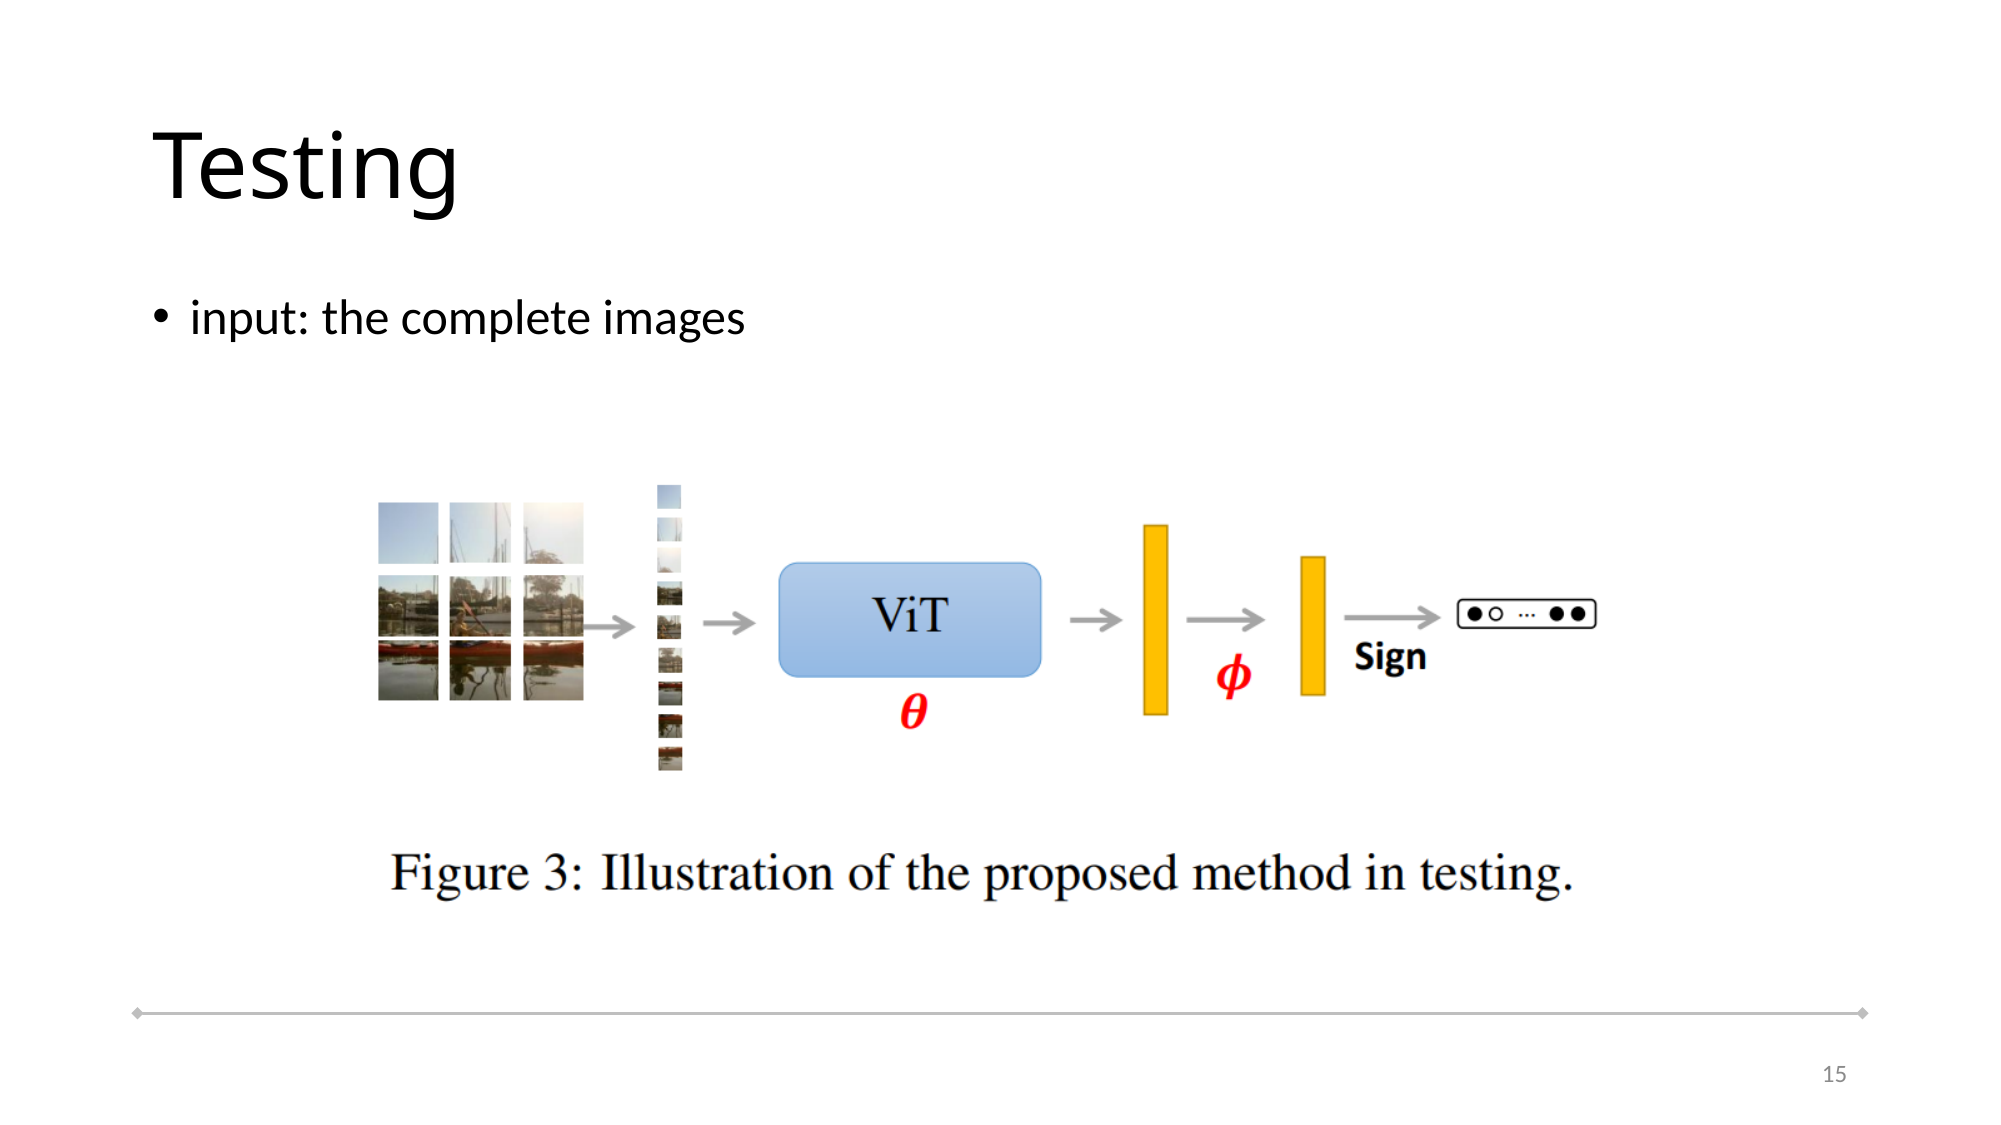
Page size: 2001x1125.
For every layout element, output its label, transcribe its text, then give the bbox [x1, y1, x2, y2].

list input: the complete images [137, 278, 1863, 1012]
title Testing [137, 59, 1863, 278]
picture [326, 435, 1674, 946]
slide_number 15 [1412, 1042, 1863, 1103]
